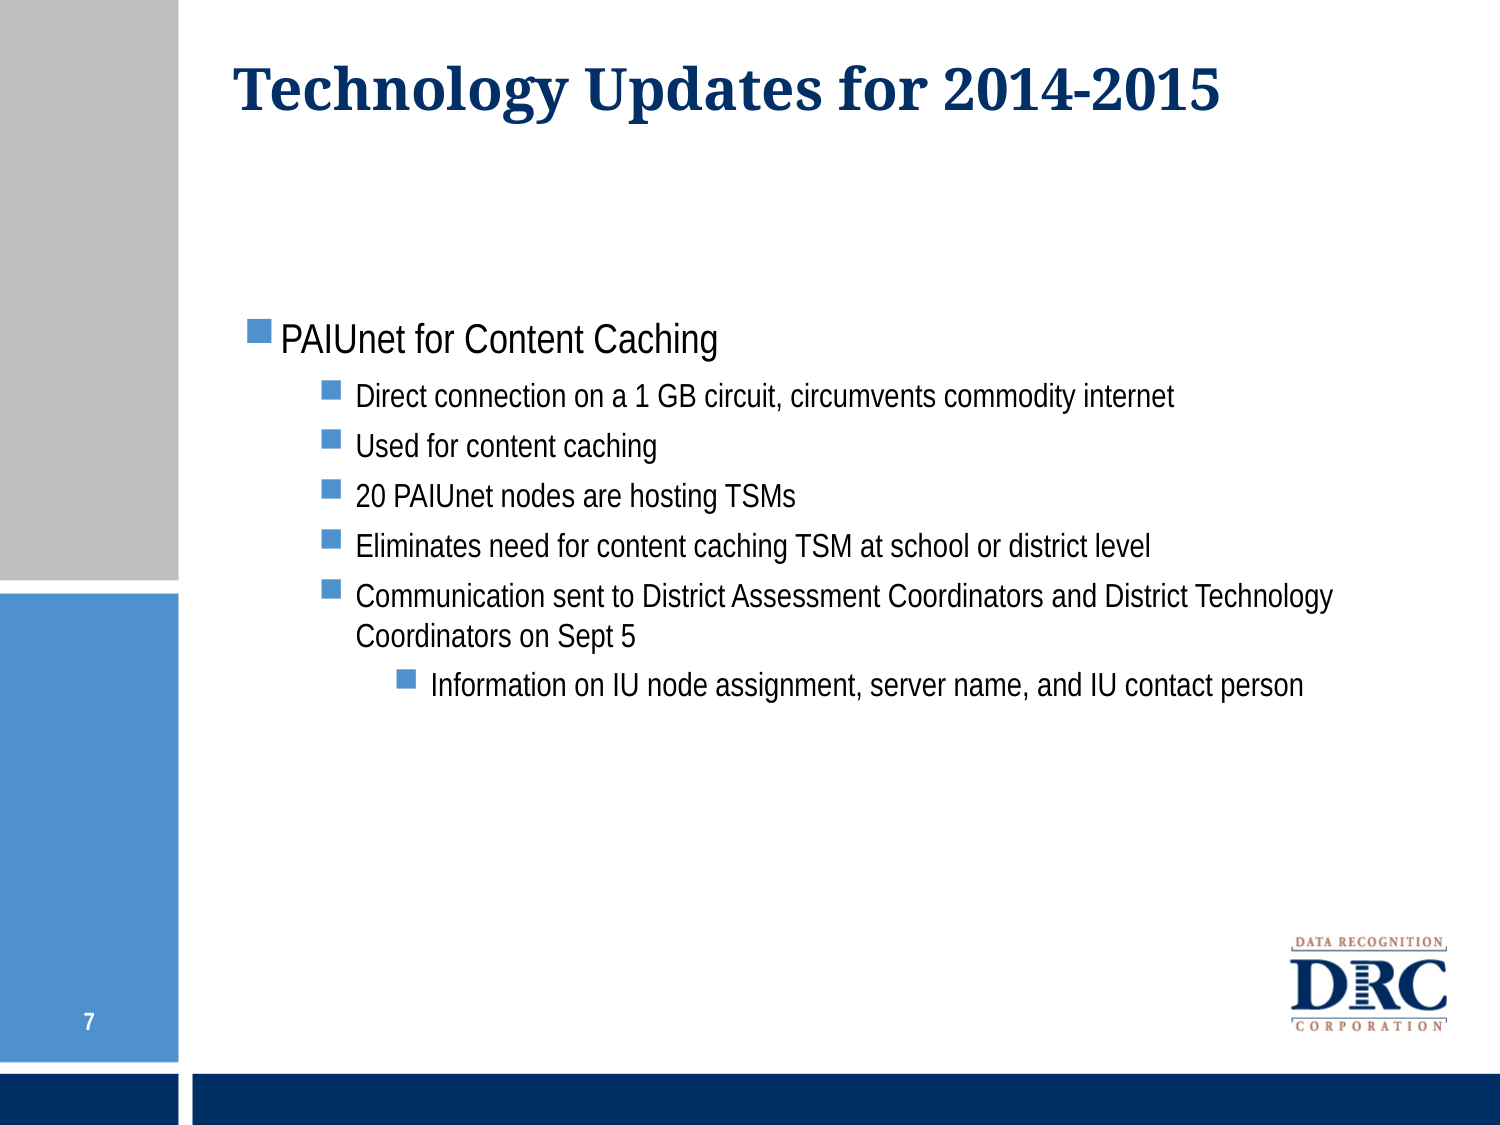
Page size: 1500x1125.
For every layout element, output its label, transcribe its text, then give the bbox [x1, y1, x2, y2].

slide_number 7 [35, 998, 144, 1043]
list PAIUnet for Content Caching Direct connection on a 1 GB circuit, circumvents commodity internet Used for content caching 20 PAIUnet nodes are hosting TSMs Eliminates need for content caching TSM at school or district level Communication sent to District Assessment Coordinators and District Technology Coordinators on Sept 5 Information on IU node assignment, server name, and IU contact person [228, 254, 1436, 964]
picture [0, 0, 1500, 1125]
title Technology Updates for 2014-2015 [218, 45, 1425, 233]
